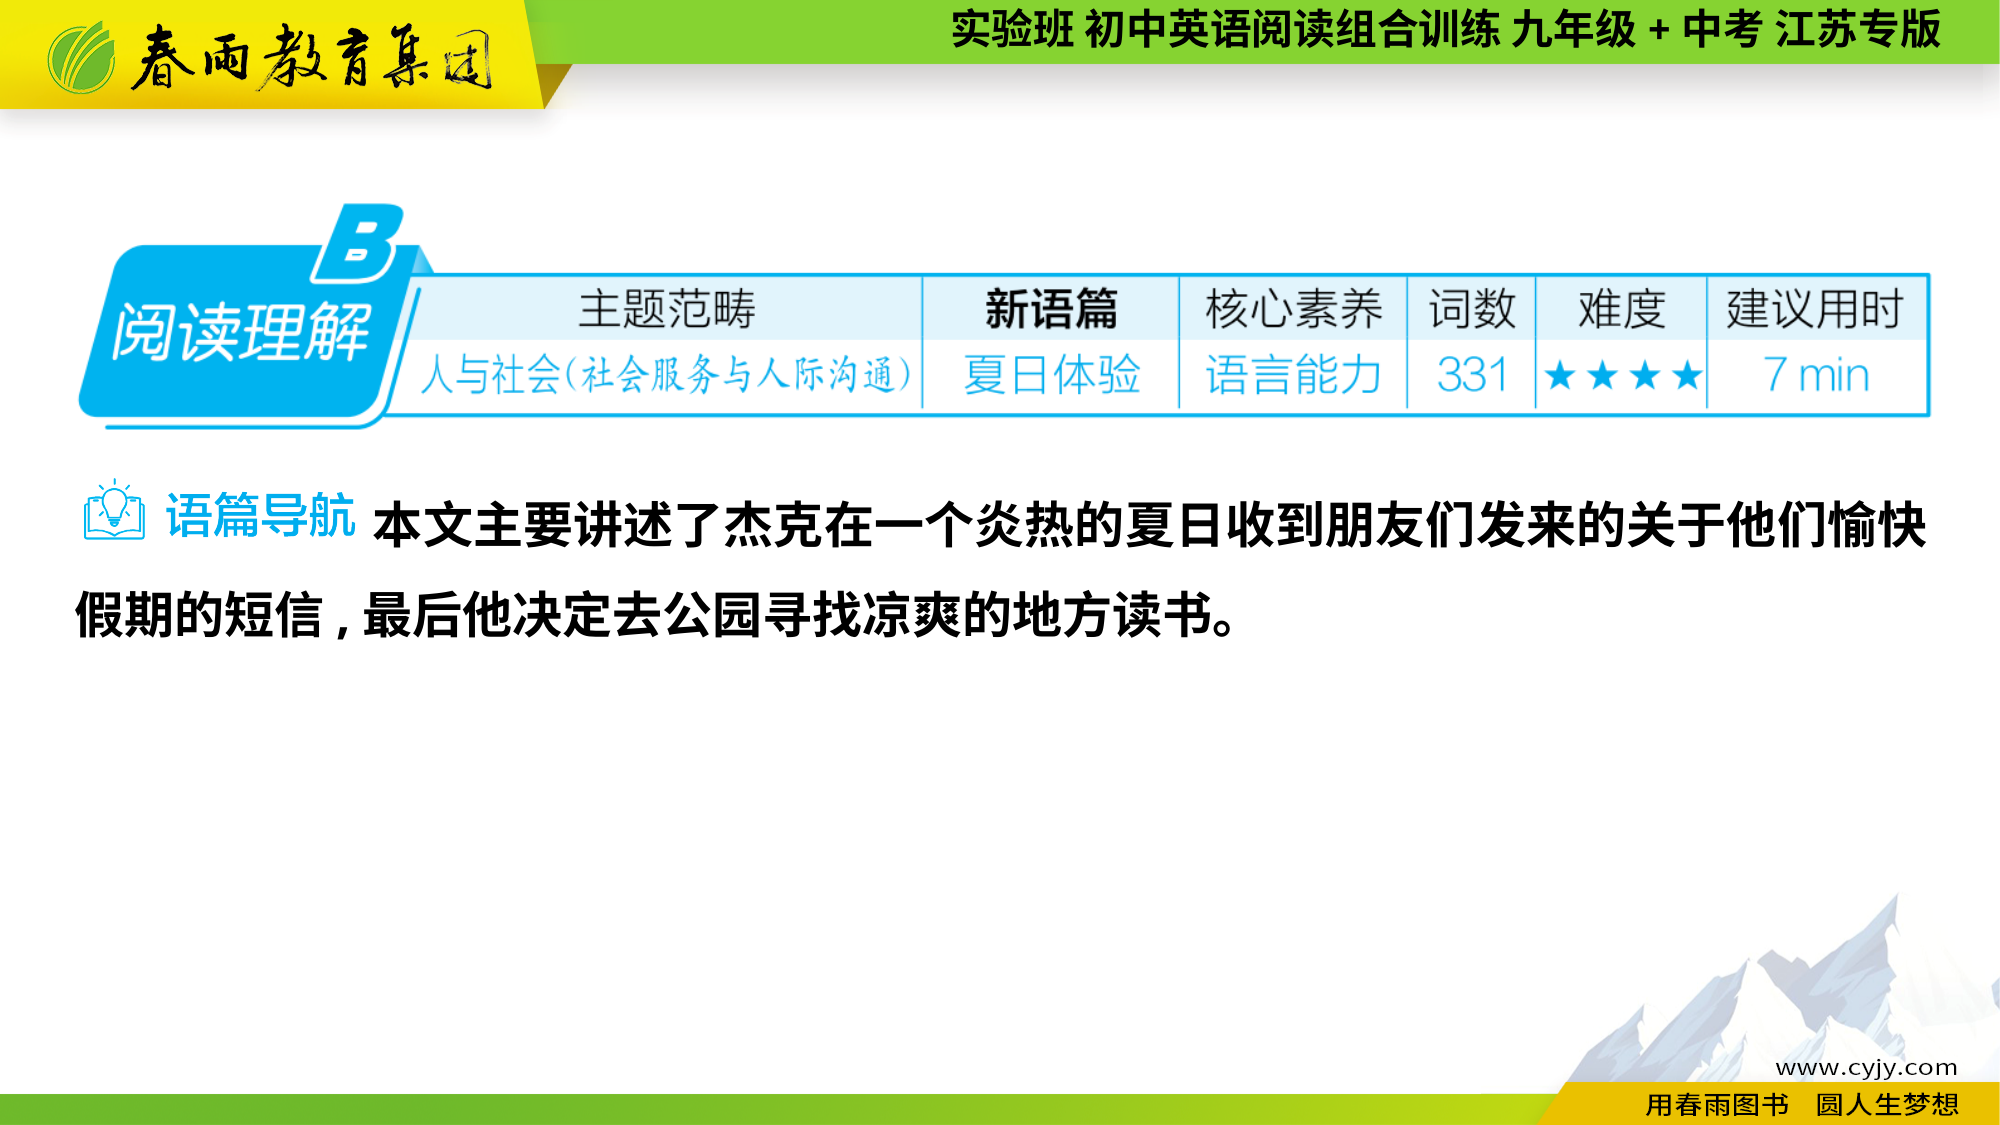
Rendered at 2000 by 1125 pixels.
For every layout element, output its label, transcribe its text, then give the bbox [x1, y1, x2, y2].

list 本文主要讲述了杰克在一个炎热的夏日收到朋友们发来的关于他们愉快假期的短信,最后他决定去公园寻找凉爽的地方读书。 [59, 456, 1944, 642]
picture [0, 0, 2000, 1125]
